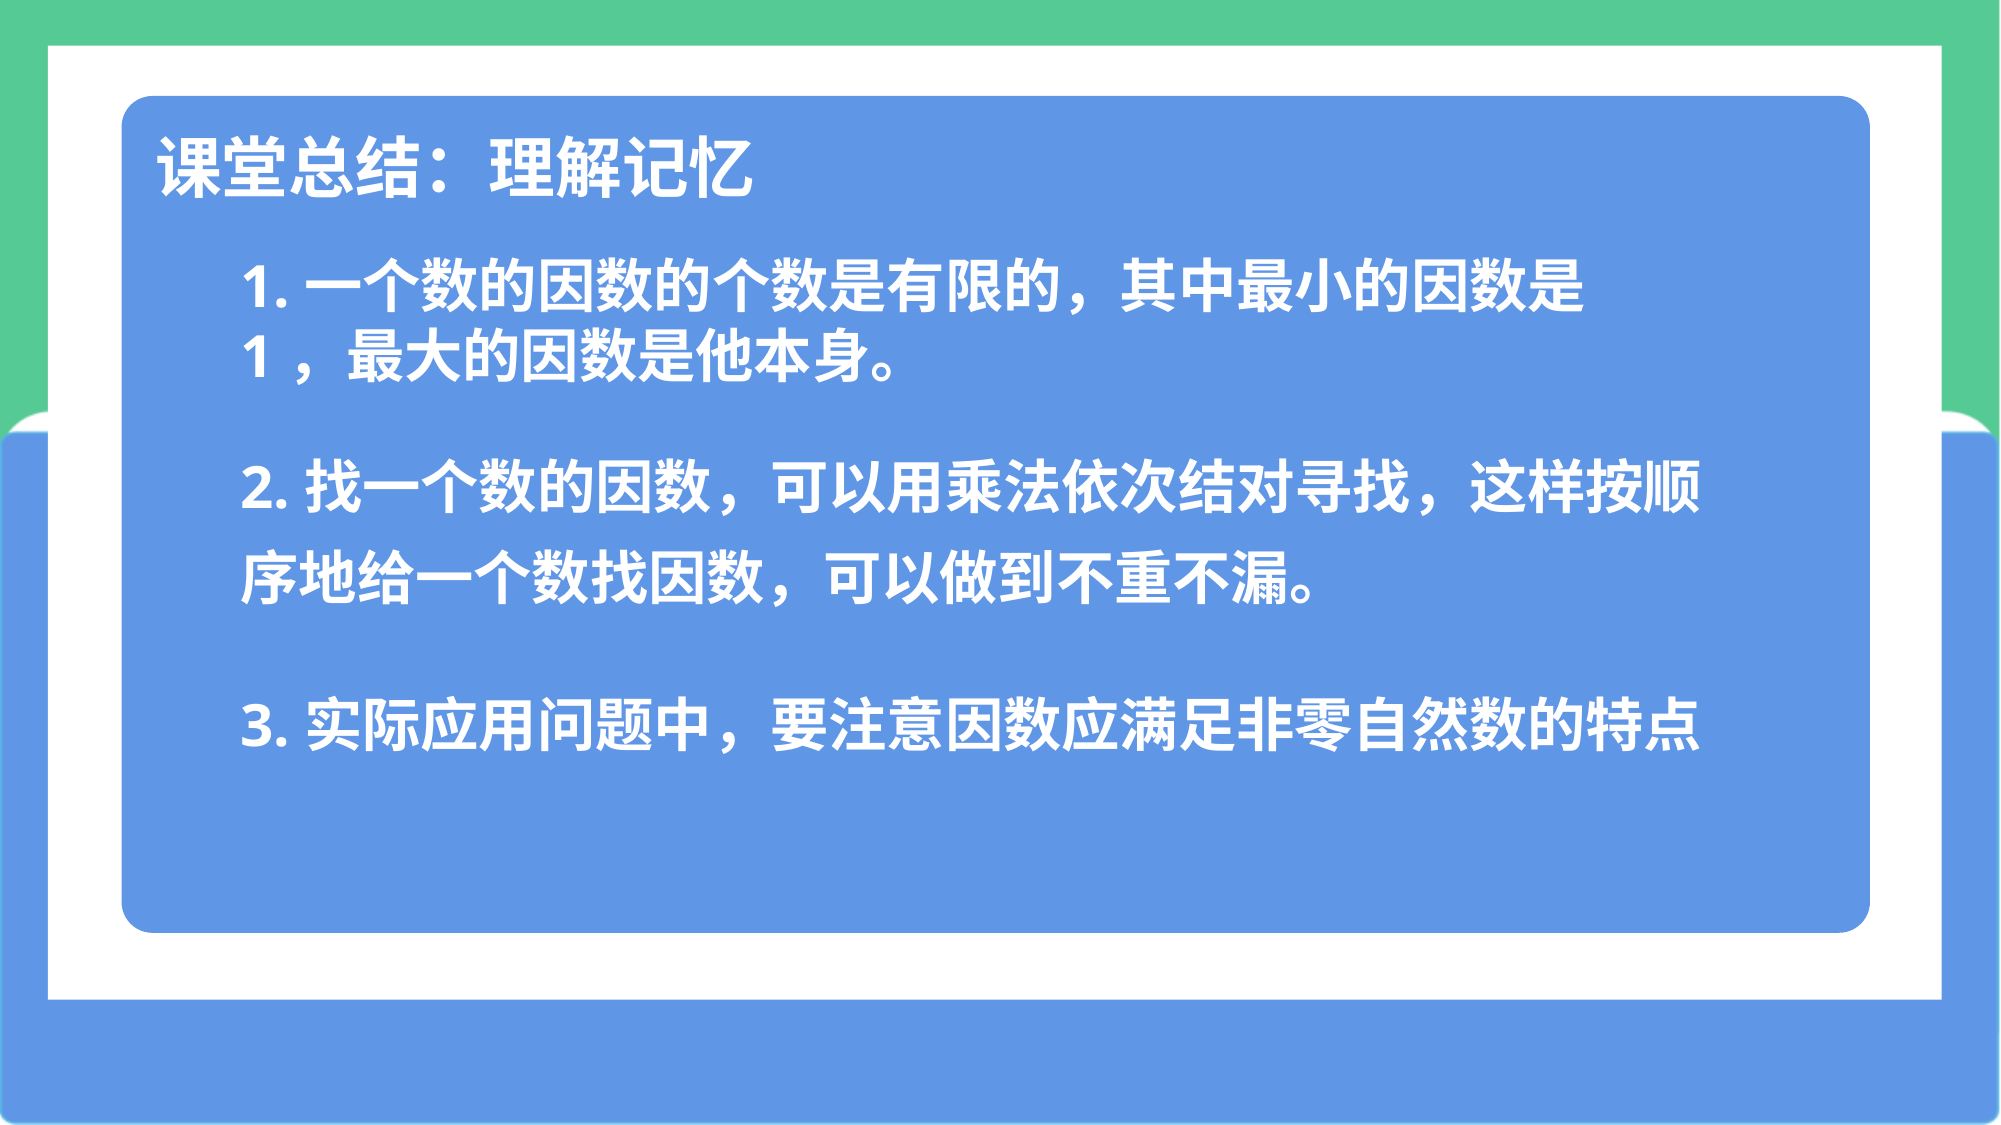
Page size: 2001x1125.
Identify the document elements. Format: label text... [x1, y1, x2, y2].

text_box 课堂总结：理解记忆 [140, 118, 1870, 214]
text_box 1.一个数的因数的个数是有限的，其中最小的因数是1，最大的因数是他本身。 [225, 242, 1694, 397]
picture [0, 0, 2001, 1125]
text_box [120, 94, 1872, 934]
text_box 3.实际应用问题中，要注意因数应满足非零自然数的特点 [225, 659, 1719, 765]
text_box 2.找一个数的因数，可以用乘法依次结对寻找，这样按顺序地给一个数找因数，可以做到不重不漏。 [225, 422, 1719, 659]
text_box [47, 45, 1943, 1001]
